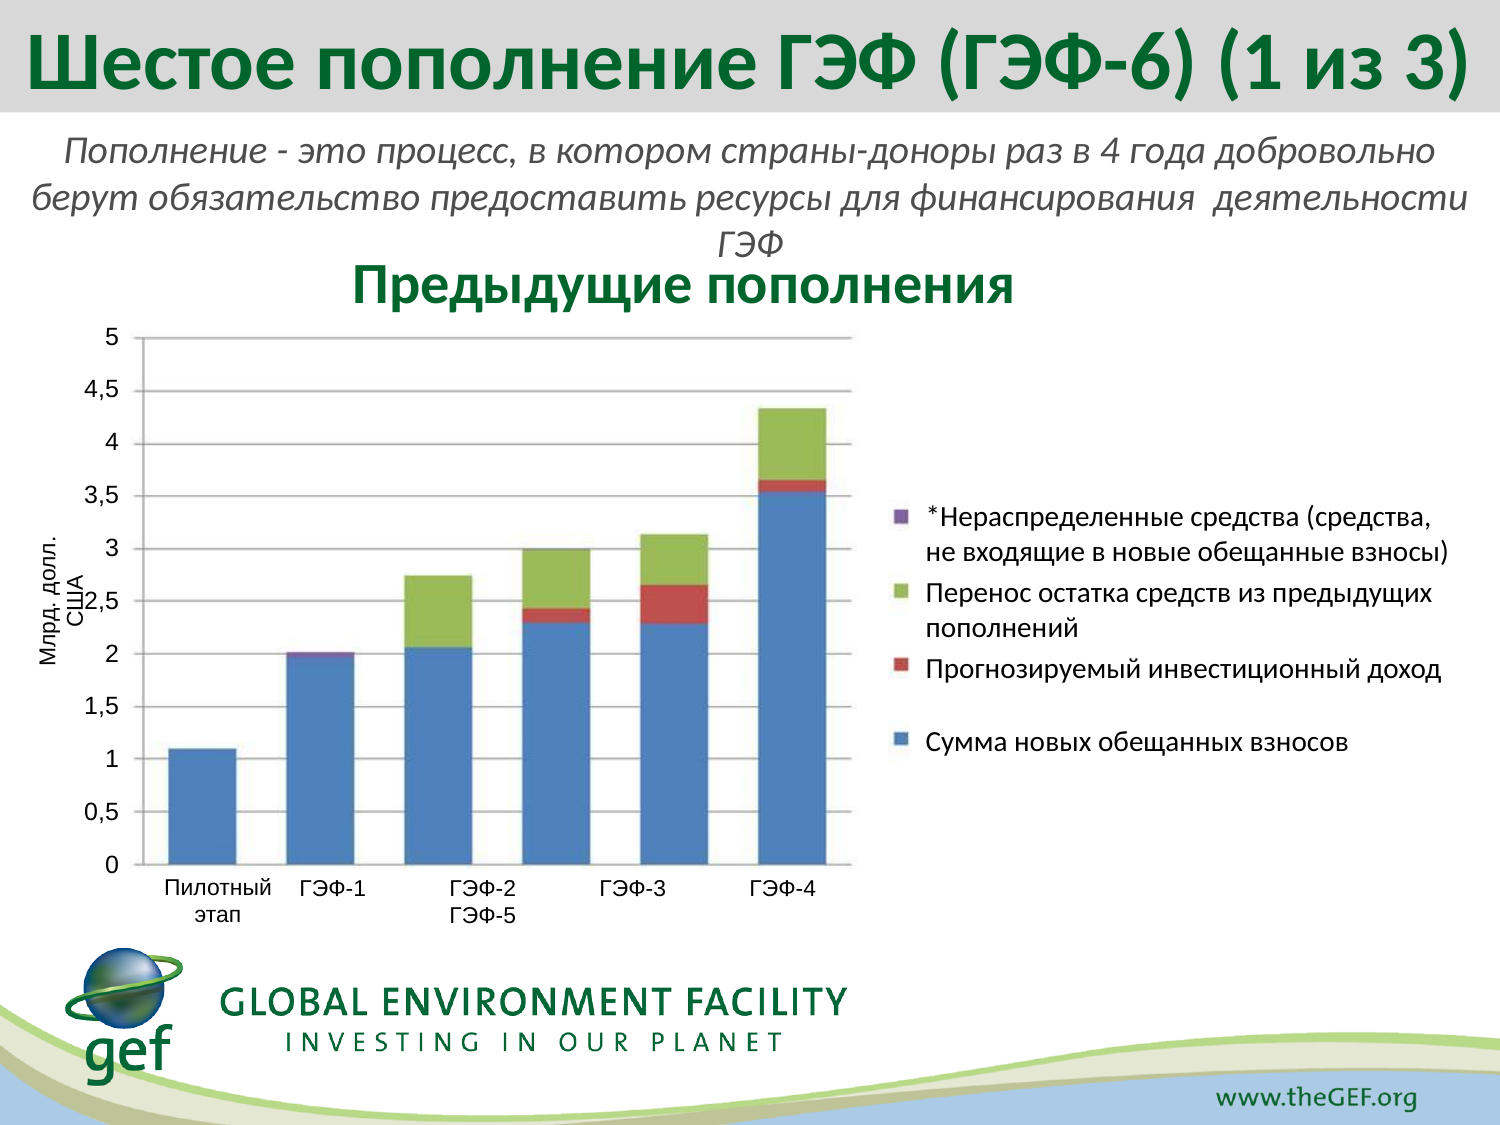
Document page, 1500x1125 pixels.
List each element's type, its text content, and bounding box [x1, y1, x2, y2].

text_box [129, 320, 915, 879]
text_box Пилотный этап [142, 864, 293, 936]
text_box Шестое пополнение ГЭФ (ГЭФ-6) (1 из 3) [0, 0, 1500, 113]
text_box ГЭФ-1 ГЭФ-2 ГЭФ-3 ГЭФ-4 ГЭФ-5 [284, 865, 863, 909]
text_box 5 4,5 4 3,5 3 2,5 2 1,5 1 0,5 0 [59, 312, 135, 914]
picture [0, 920, 1500, 1125]
text_box *Нераспределенные средства (средства, не входящие в новые обещанные взносы) Перенос остатка средств из предыдущих пополнений Прогнозируемый инвестиционный доход Сумма новых обещанных взносов [915, 489, 1488, 768]
text_box Предыдущие пополнения [337, 237, 1125, 313]
list Пополнение - это процесс, в котором страны-доноры раз в 4 года добровольно берут обязательство предоставить ресурсы для финансирования деятельности ГЭФ [12, 115, 1488, 235]
text_box Млрд. долл. США [24, 497, 59, 706]
